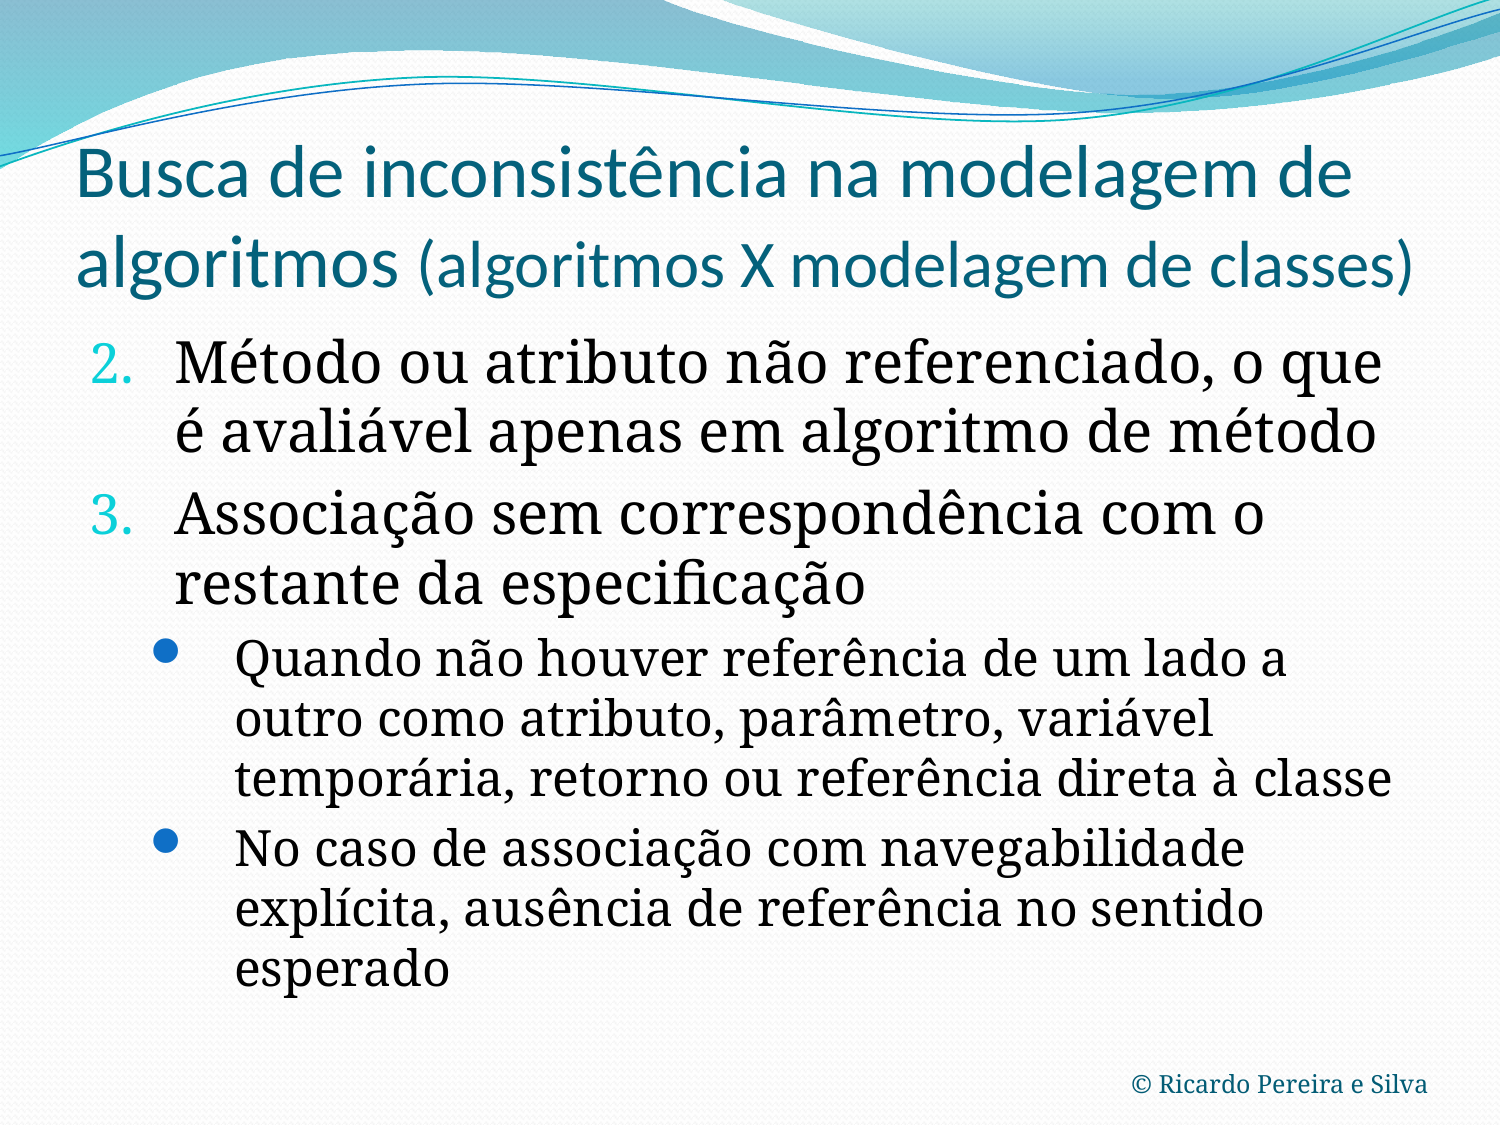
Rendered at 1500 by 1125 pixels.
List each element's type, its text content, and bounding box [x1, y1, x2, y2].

list Método ou atributo não referenciado, o que é avaliável apenas em algoritmo de método Associação sem correspondência com o restante da especificação Quando não houver referência de um lado a outro como atributo, parâmetro, variável temporária, retorno ou referência direta à classe No caso de associação com navegabilidade explícita, ausência de referência no sentido esperado [75, 317, 1425, 1038]
footer © Ricardo Pereira e Silva [1101, 1042, 1429, 1103]
title Busca de inconsistência na modelagem de algoritmos (algoritmos X modelagem de classes) [75, 115, 1425, 303]
